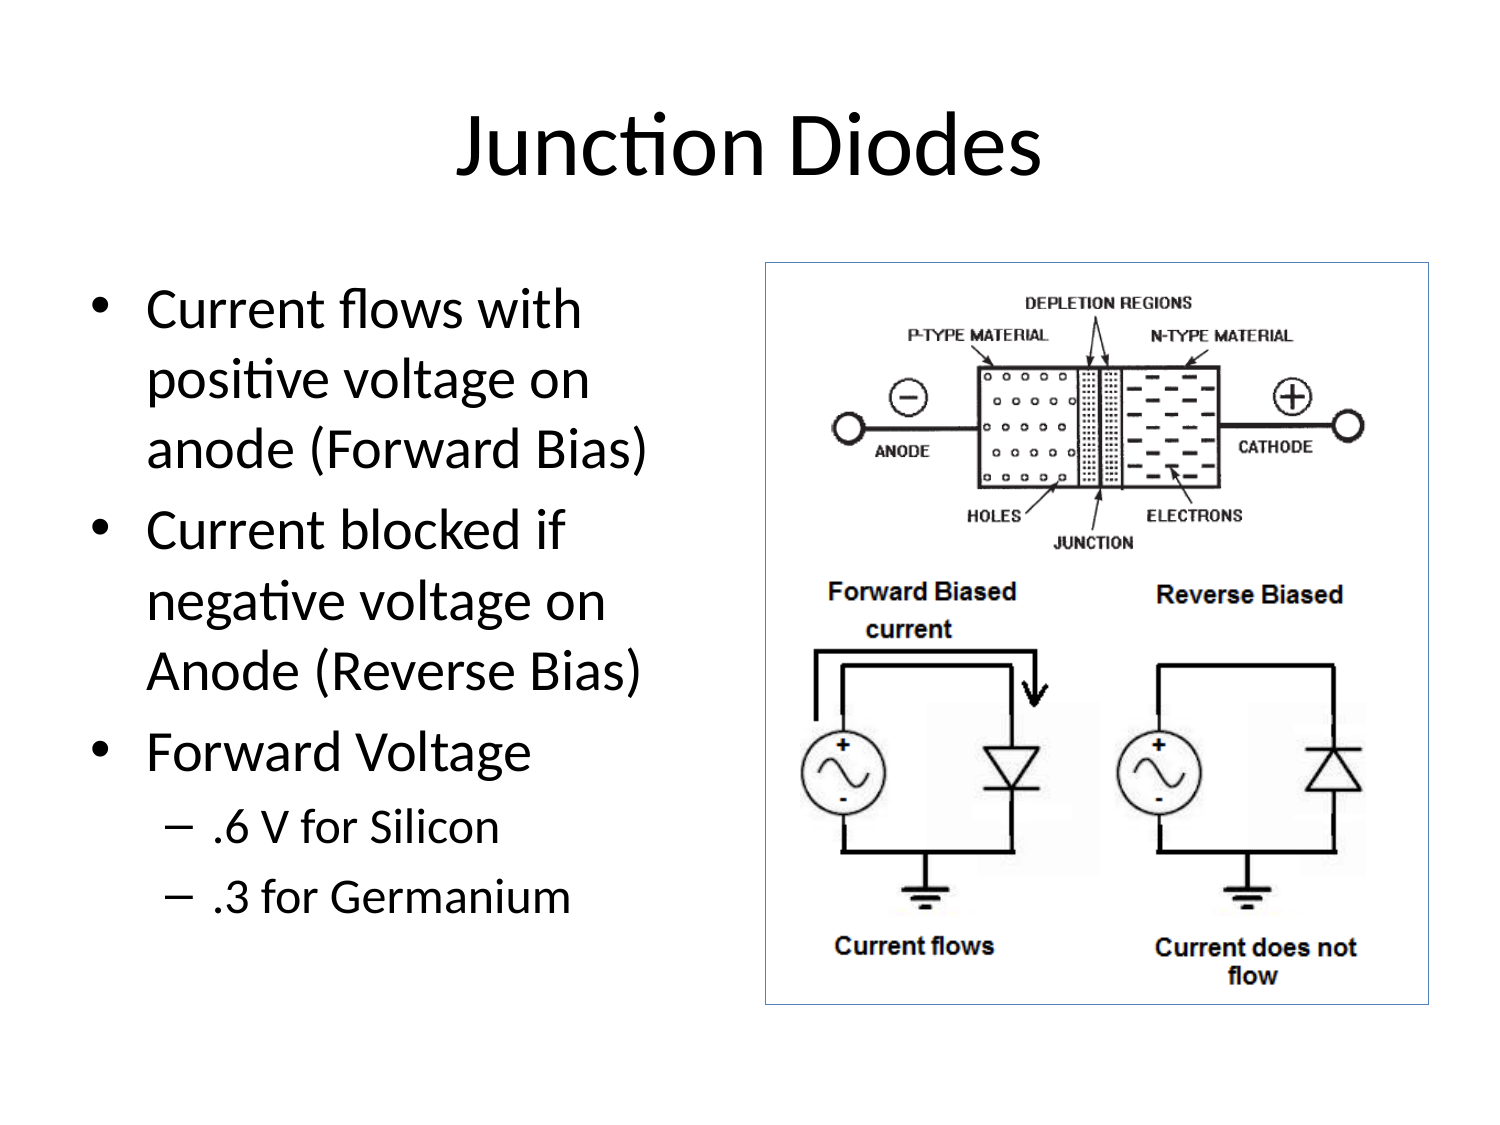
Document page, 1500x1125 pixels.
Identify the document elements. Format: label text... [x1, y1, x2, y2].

title Junction Diodes [75, 45, 1425, 233]
list Current flows with positive voltage on anode (Forward Bias) Current blocked if negative voltage on Anode (Reverse Bias) Forward Voltage .6 V for Silicon .3 for Germanium [75, 262, 738, 1005]
picture [799, 574, 1369, 999]
list [765, 262, 1429, 1005]
picture [817, 267, 1372, 561]
